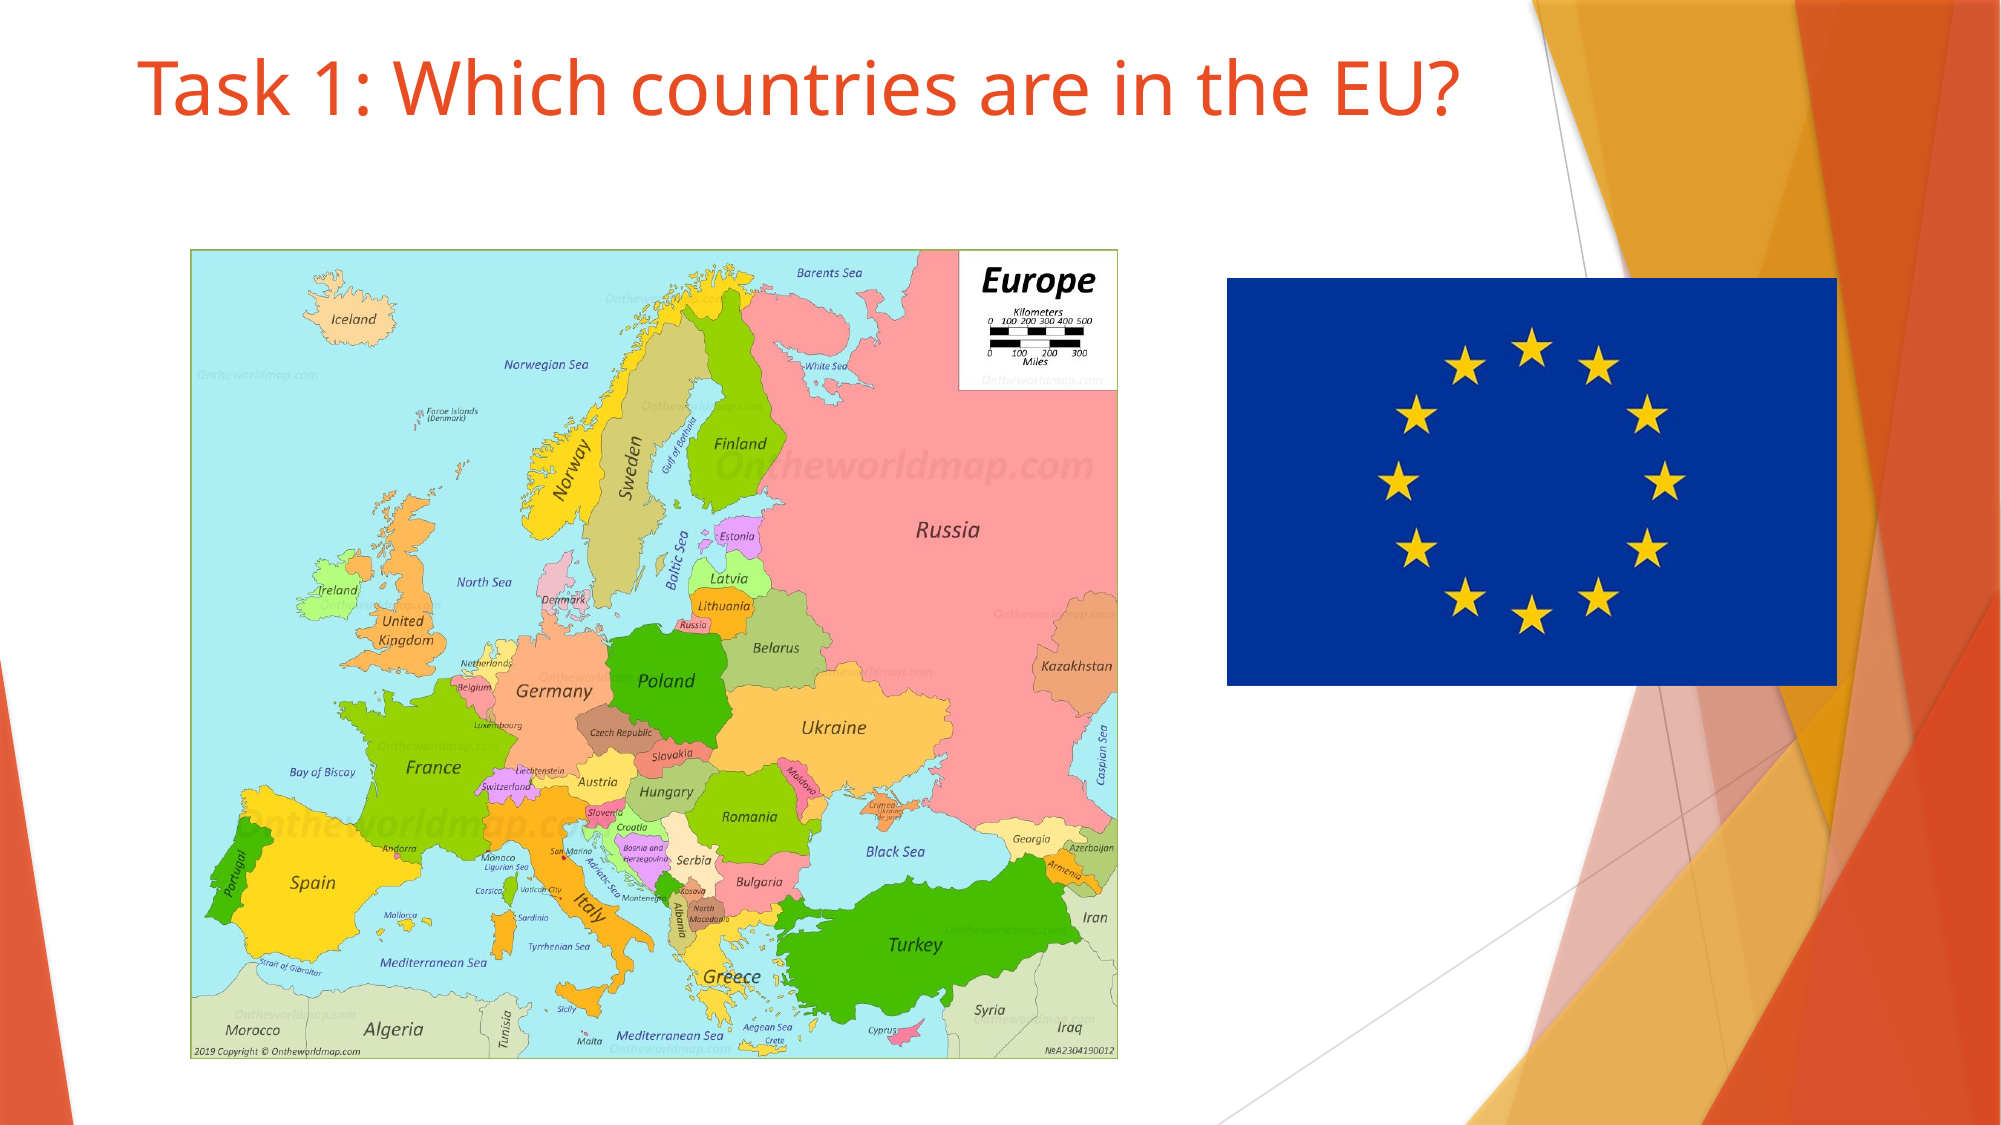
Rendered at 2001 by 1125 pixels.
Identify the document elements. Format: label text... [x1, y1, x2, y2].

picture [189, 248, 1118, 1059]
picture [1227, 278, 1838, 687]
title Task 1: Which countries are in the EU? [122, 32, 1533, 250]
